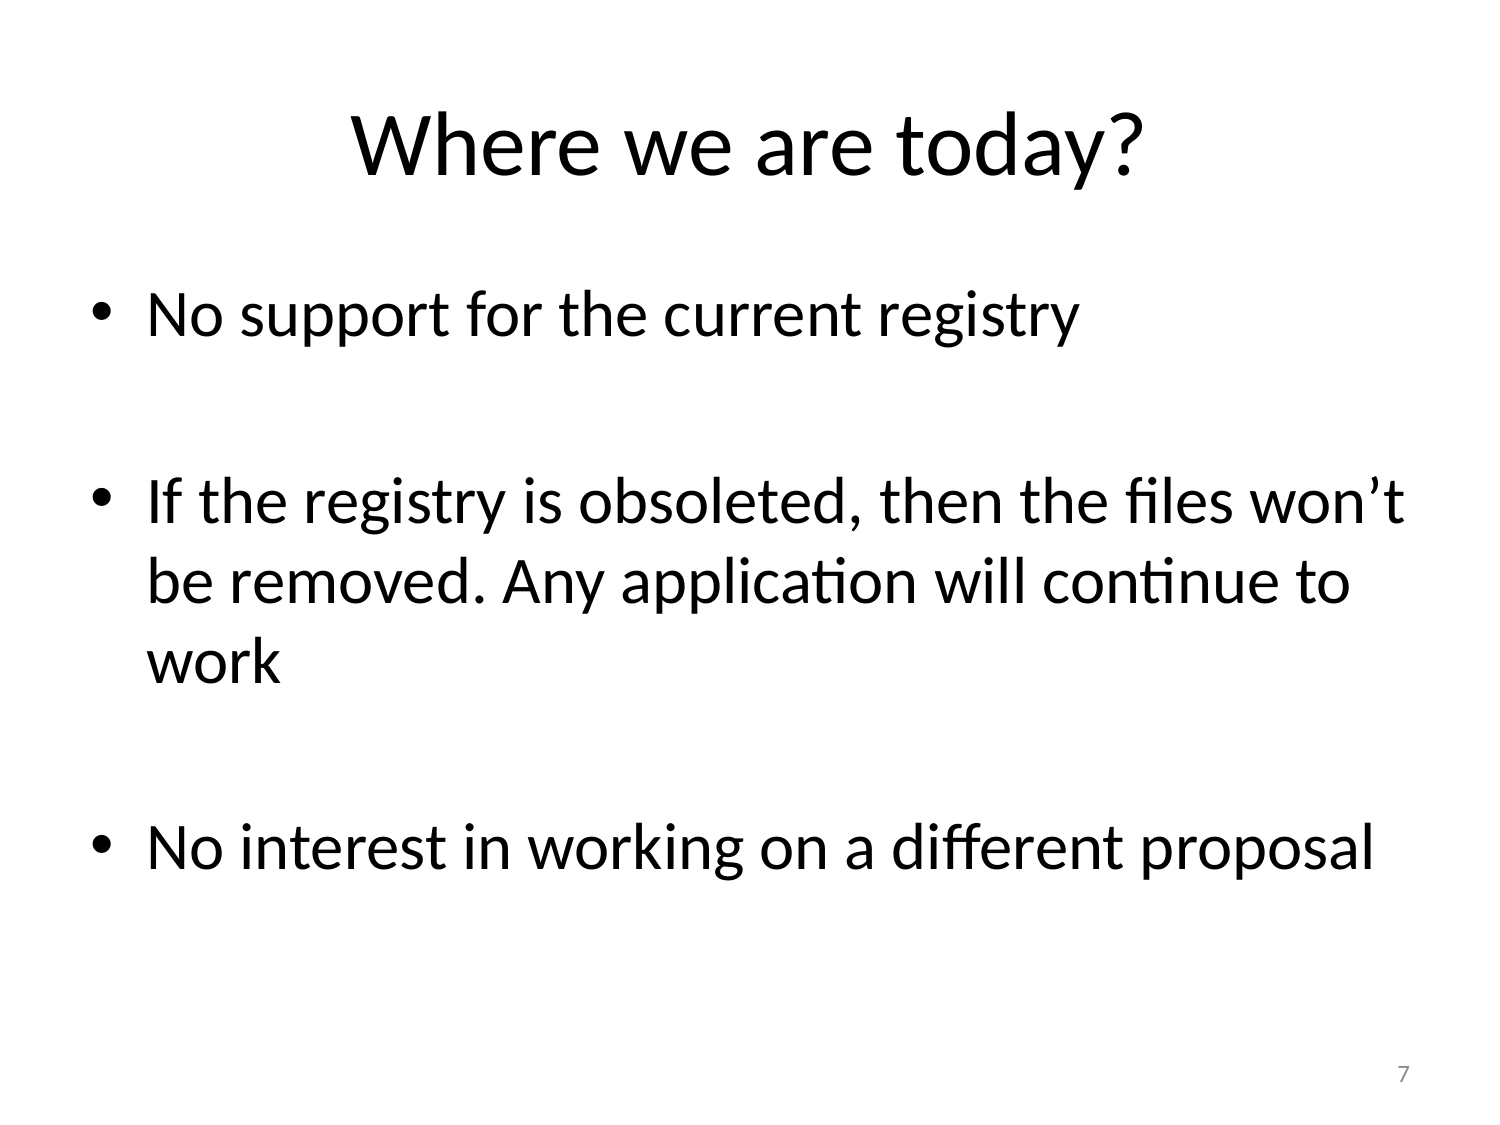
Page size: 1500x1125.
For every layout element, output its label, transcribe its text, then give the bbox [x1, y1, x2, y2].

list No support for the current registry If the registry is obsoleted, then the files won’t be removed. Any application will continue to work No interest in working on a different proposal [75, 262, 1425, 1005]
slide_number 7 [1074, 1042, 1425, 1103]
title Where we are today? [75, 45, 1425, 233]
